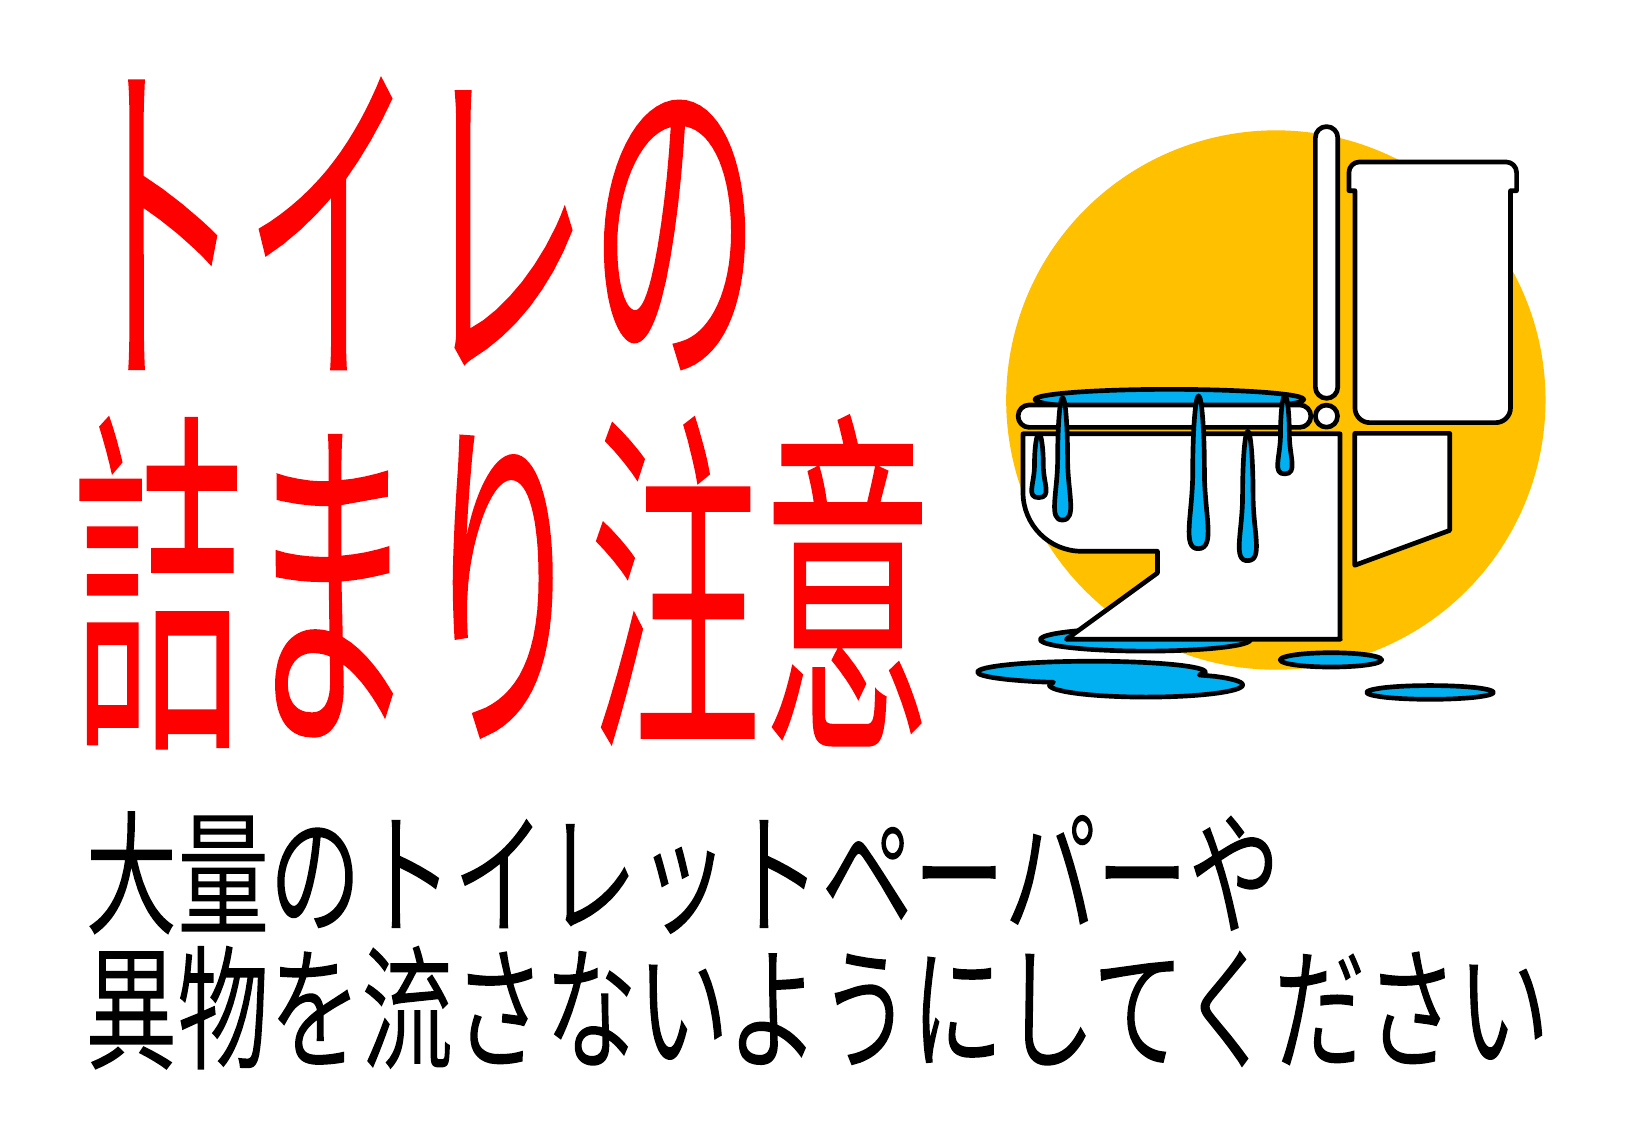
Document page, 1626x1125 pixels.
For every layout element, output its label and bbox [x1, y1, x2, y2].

text_box [977, 126, 1546, 700]
